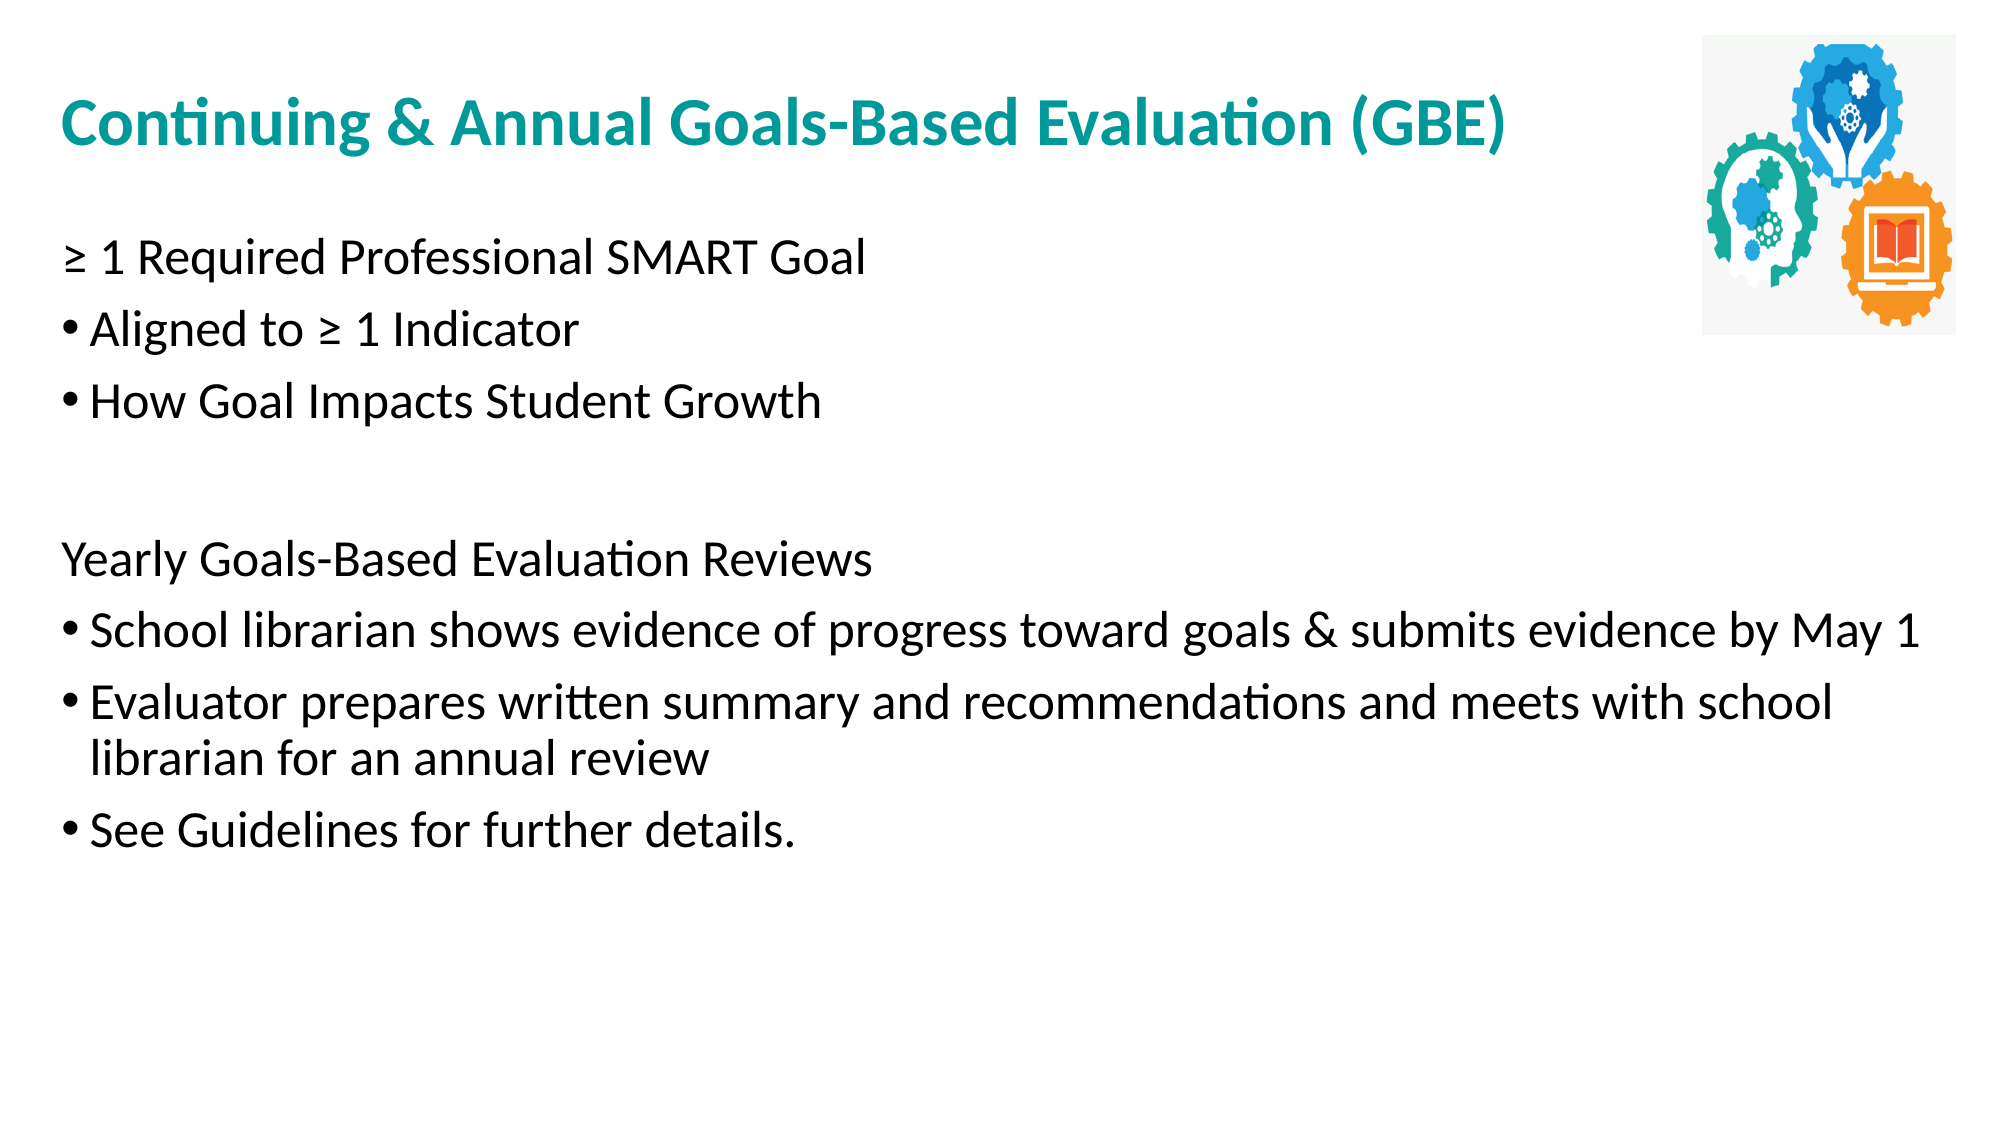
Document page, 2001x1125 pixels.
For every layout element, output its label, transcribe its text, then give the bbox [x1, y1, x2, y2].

title Continuing & Annual Goals-Based Evaluation (GBE) Continued [61, 82, 1702, 229]
picture [1702, 35, 1956, 335]
list ≥ 1 Required Professional SMART Goal Aligned to ≥ 1 Indicator How Goal Impacts Student Growth Yearly Goals-Based Evaluation Reviews School librarian shows evidence of progress toward goals & submits evidence by May 1 Evaluator prepares written summary and recommendations and meets with school librarian for an annual review See Guidelines for further details. [61, 229, 1956, 1105]
